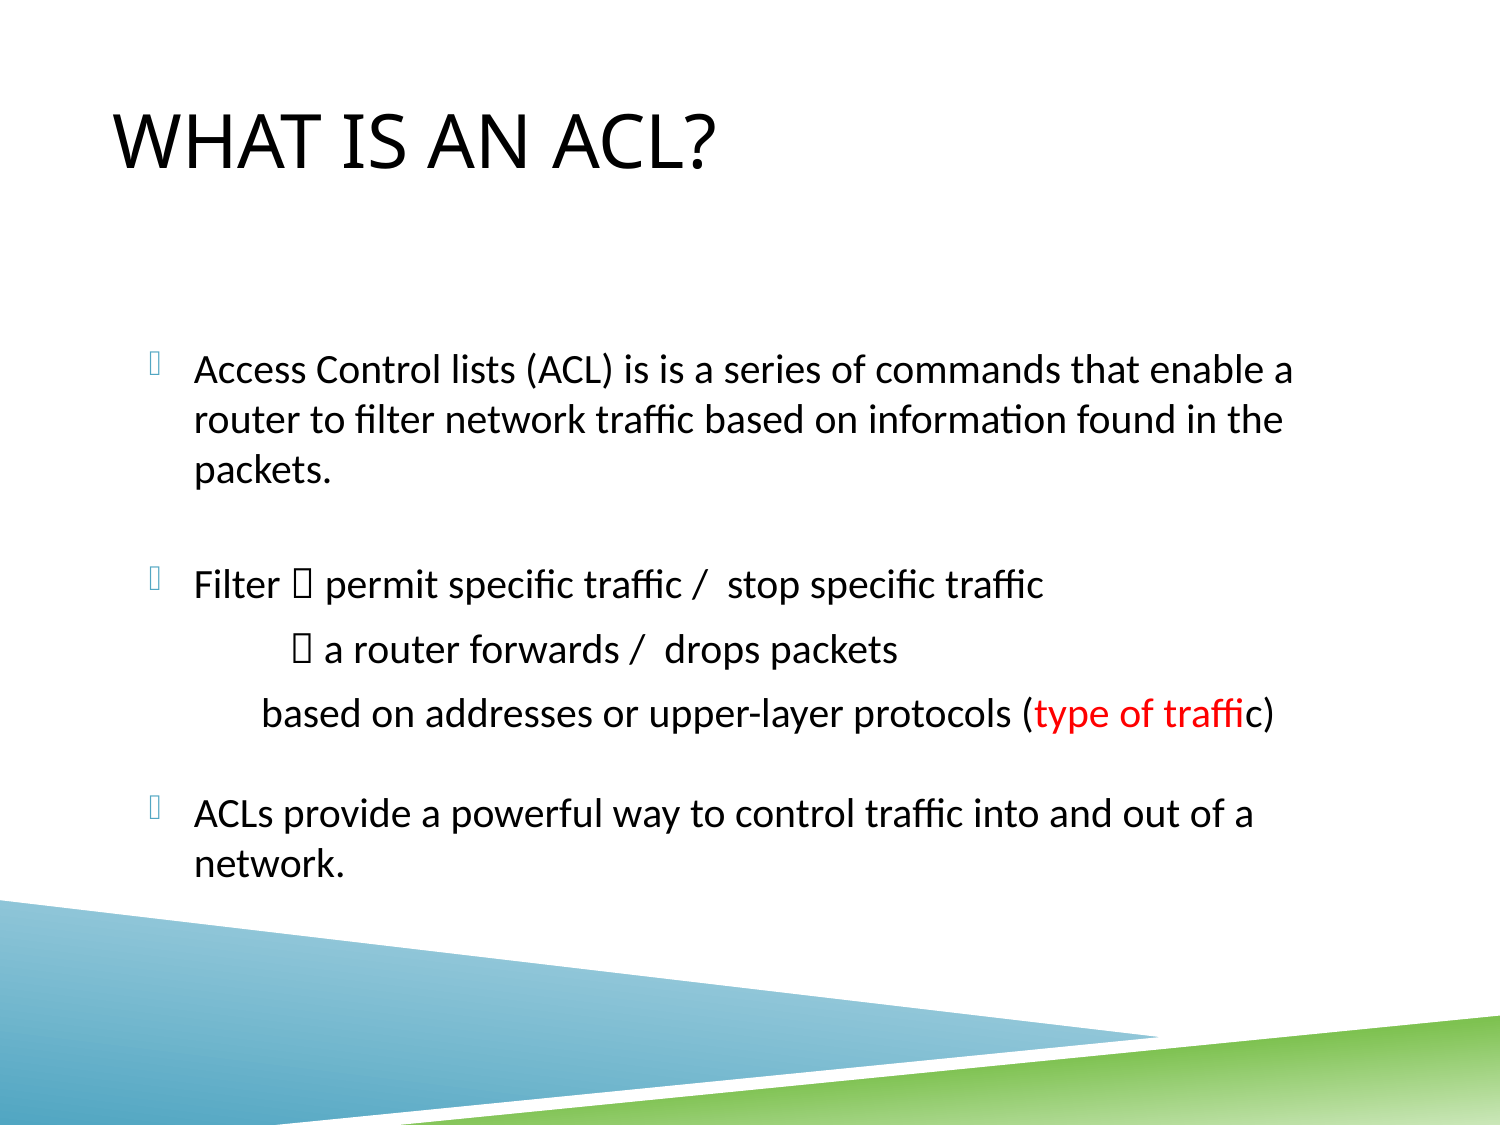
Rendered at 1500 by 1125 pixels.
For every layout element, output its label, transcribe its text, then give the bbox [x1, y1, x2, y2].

list Access Control lists (ACL) is is a series of commands that enable a router to filter network traffic based on information found in the packets. Filter  permit specific traffic / stop specific traffic  a router forwards / drops packets based on addresses or upper-layer protocols (type of traffic) ACLs provide a powerful way to control traffic into and out of a network. [137, 334, 1410, 983]
title What is an ACL? [112, 45, 1388, 233]
